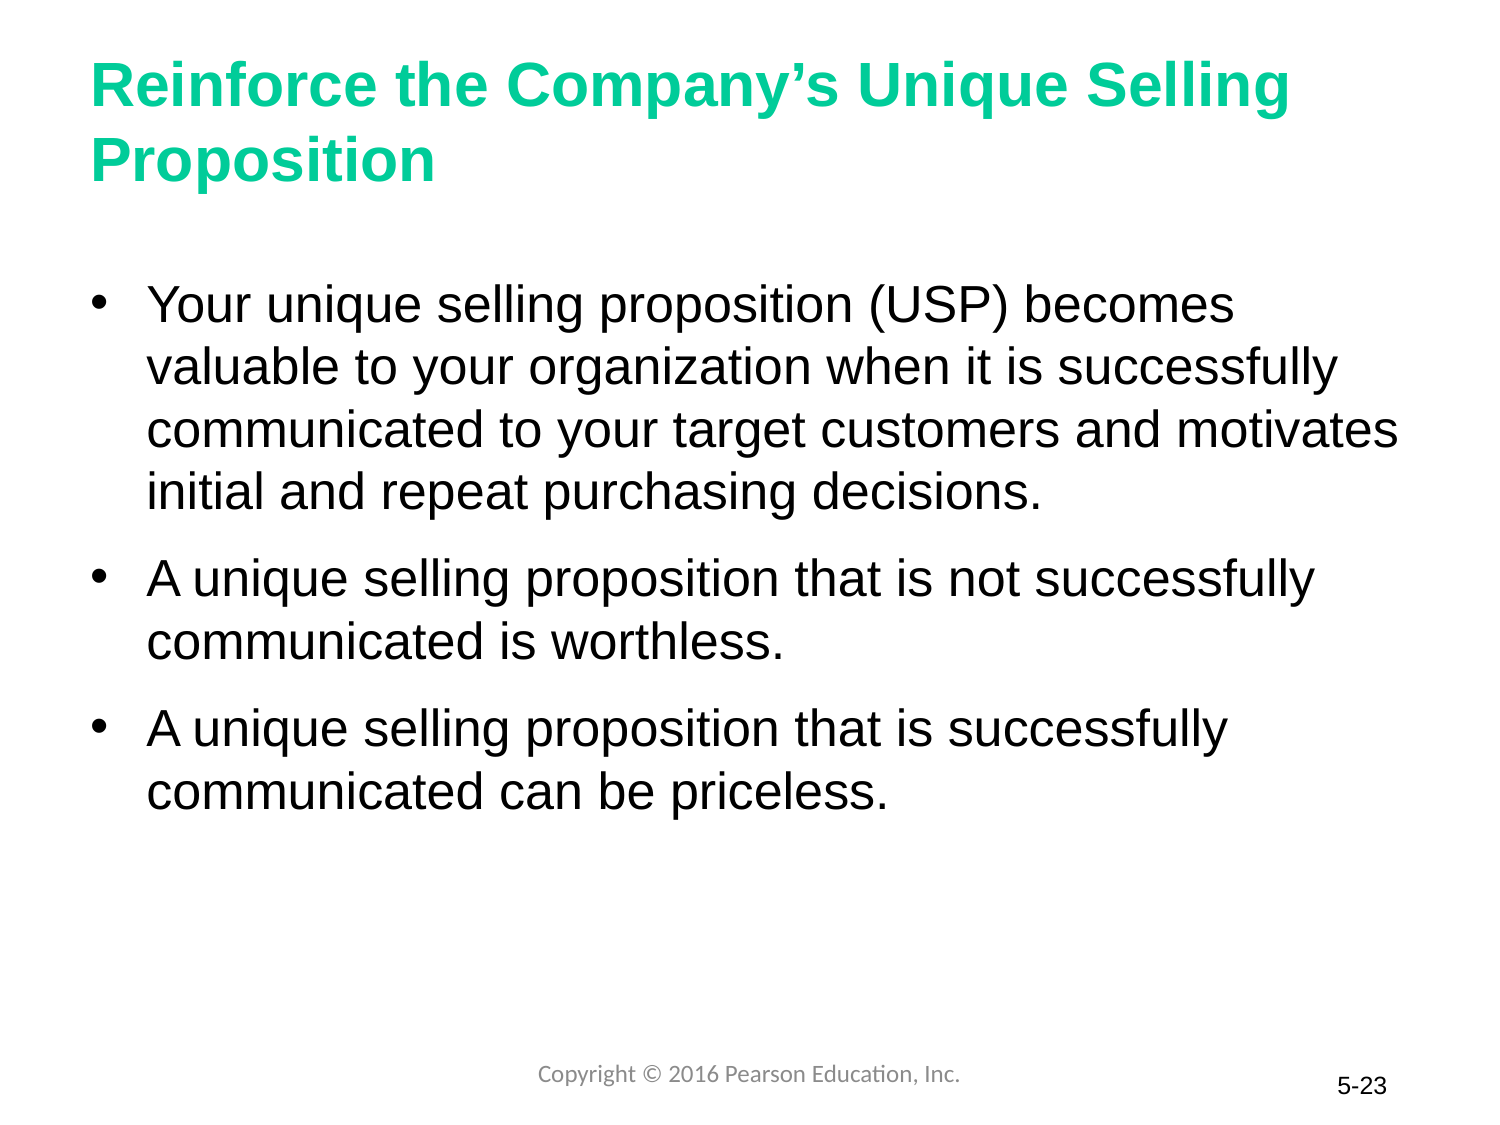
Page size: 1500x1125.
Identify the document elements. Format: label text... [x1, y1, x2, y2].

title Reinforce the Company’s Unique Selling Proposition [75, 24, 1425, 213]
list Your unique selling proposition (USP) becomes valuable to your organization when it is successfully communicated to your target customers and motivates initial and repeat purchasing decisions. A unique selling proposition that is not successfully communicated is worthless. A unique selling proposition that is successfully communicated can be priceless. [75, 262, 1425, 1005]
footer Copyright © 2016 Pearson Education, Inc. [512, 1042, 988, 1103]
